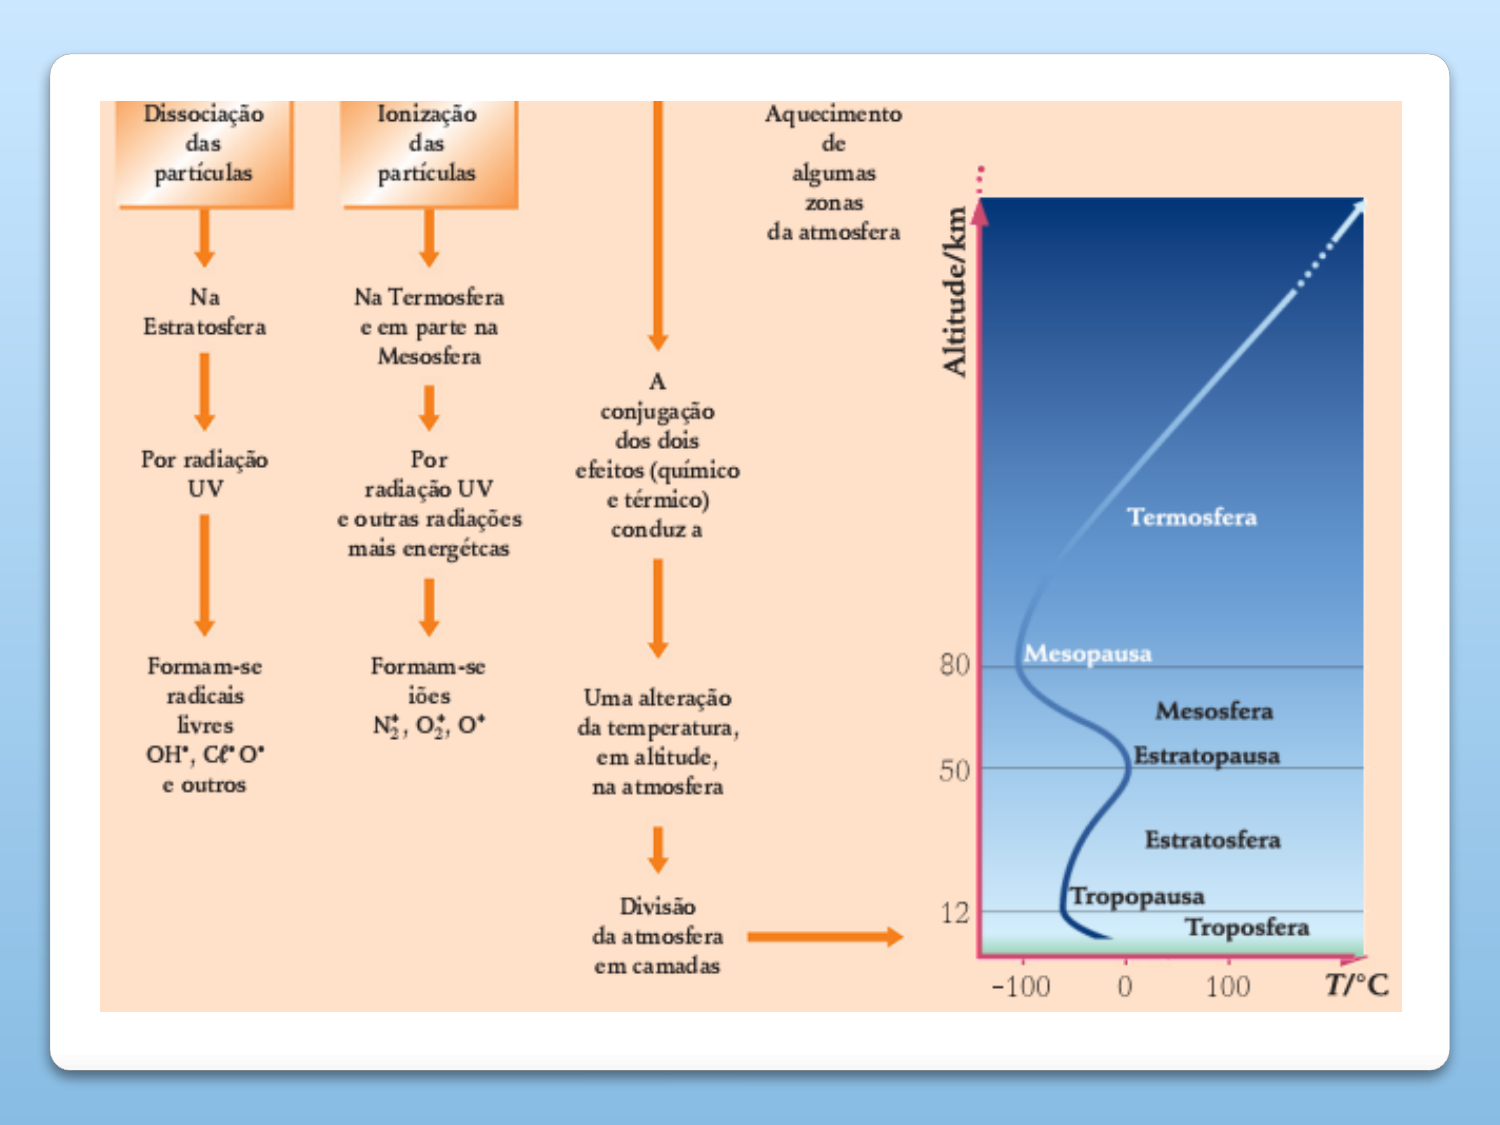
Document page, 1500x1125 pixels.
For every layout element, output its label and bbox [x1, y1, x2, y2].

picture [100, 101, 1402, 1012]
